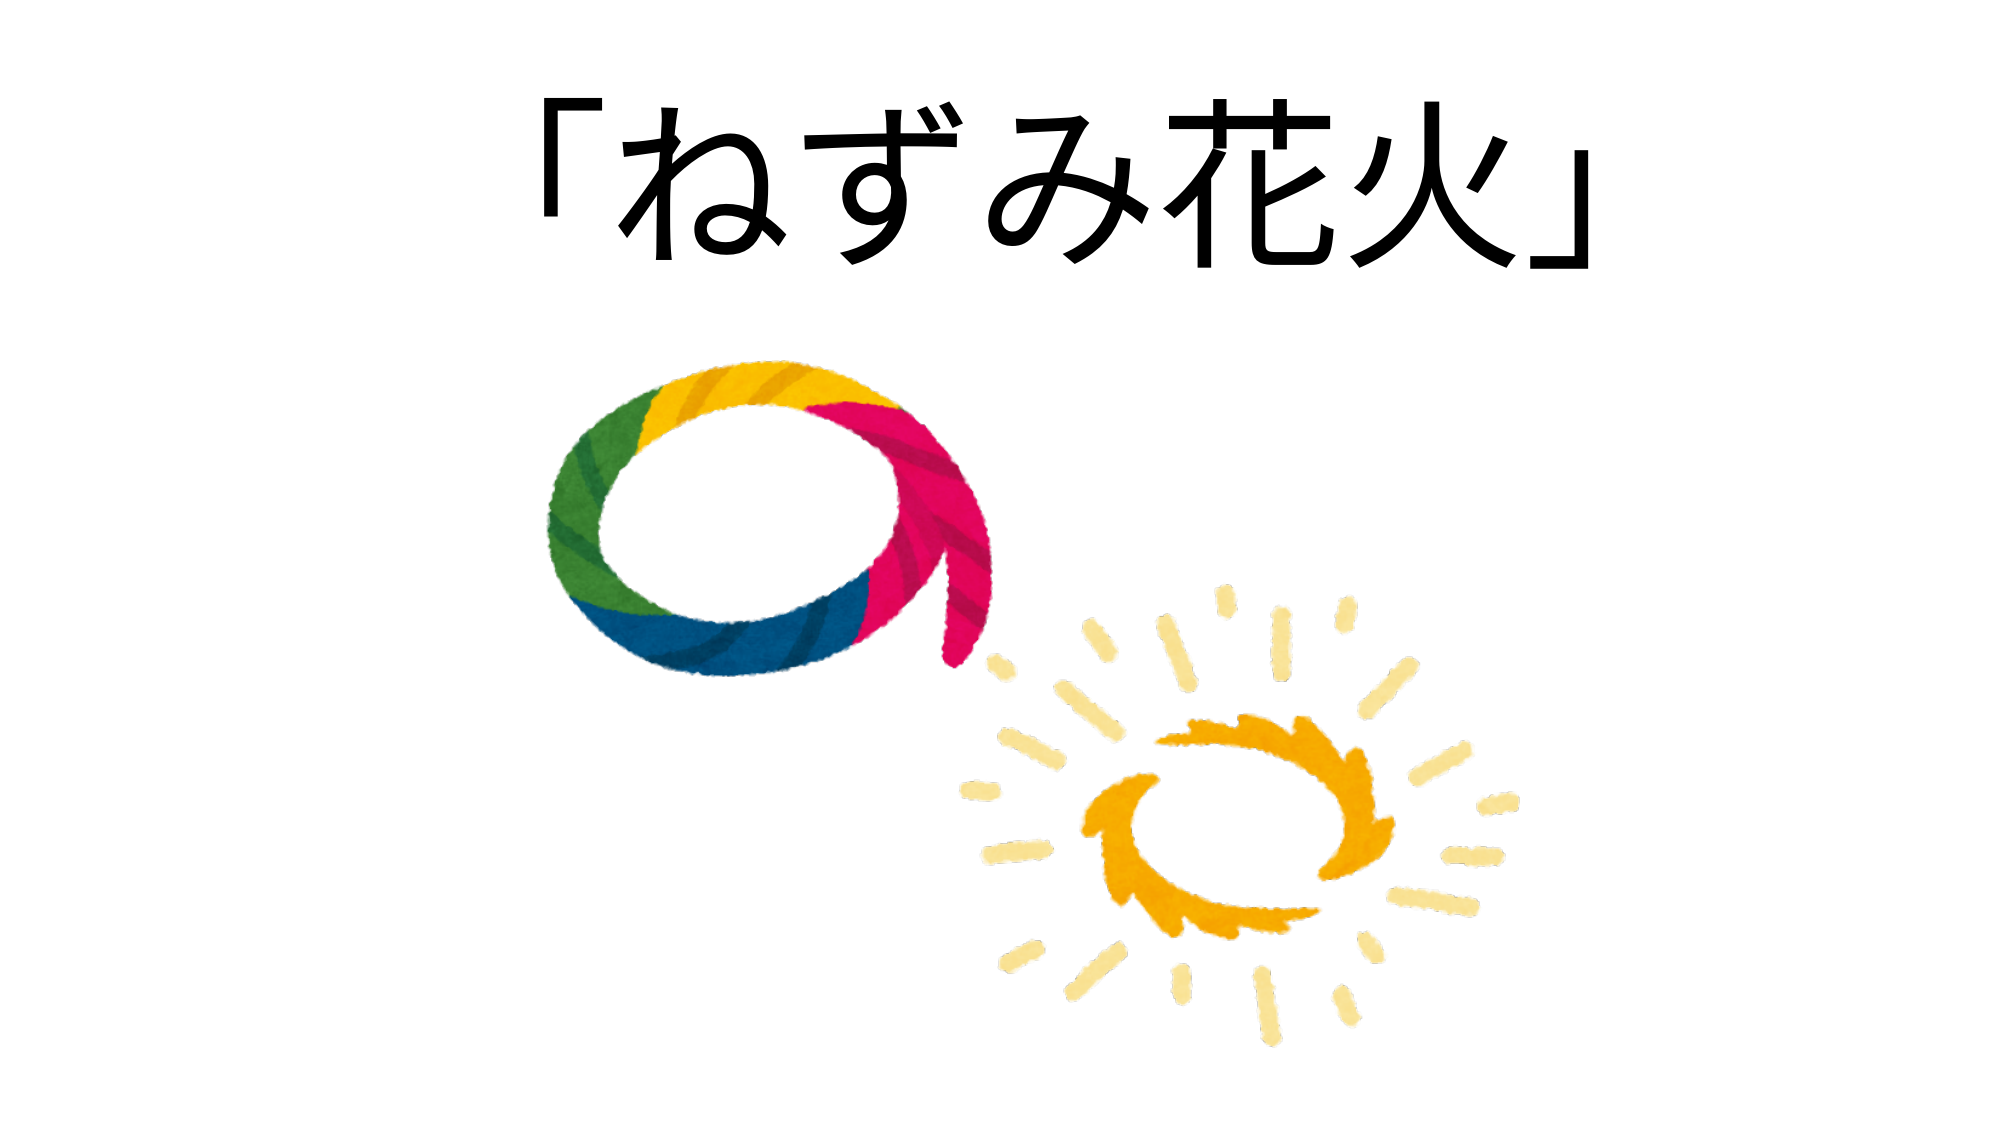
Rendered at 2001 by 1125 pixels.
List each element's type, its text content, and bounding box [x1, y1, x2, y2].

text_box 「ねずみ花火」 [410, 62, 1786, 298]
picture [498, 357, 1546, 1100]
